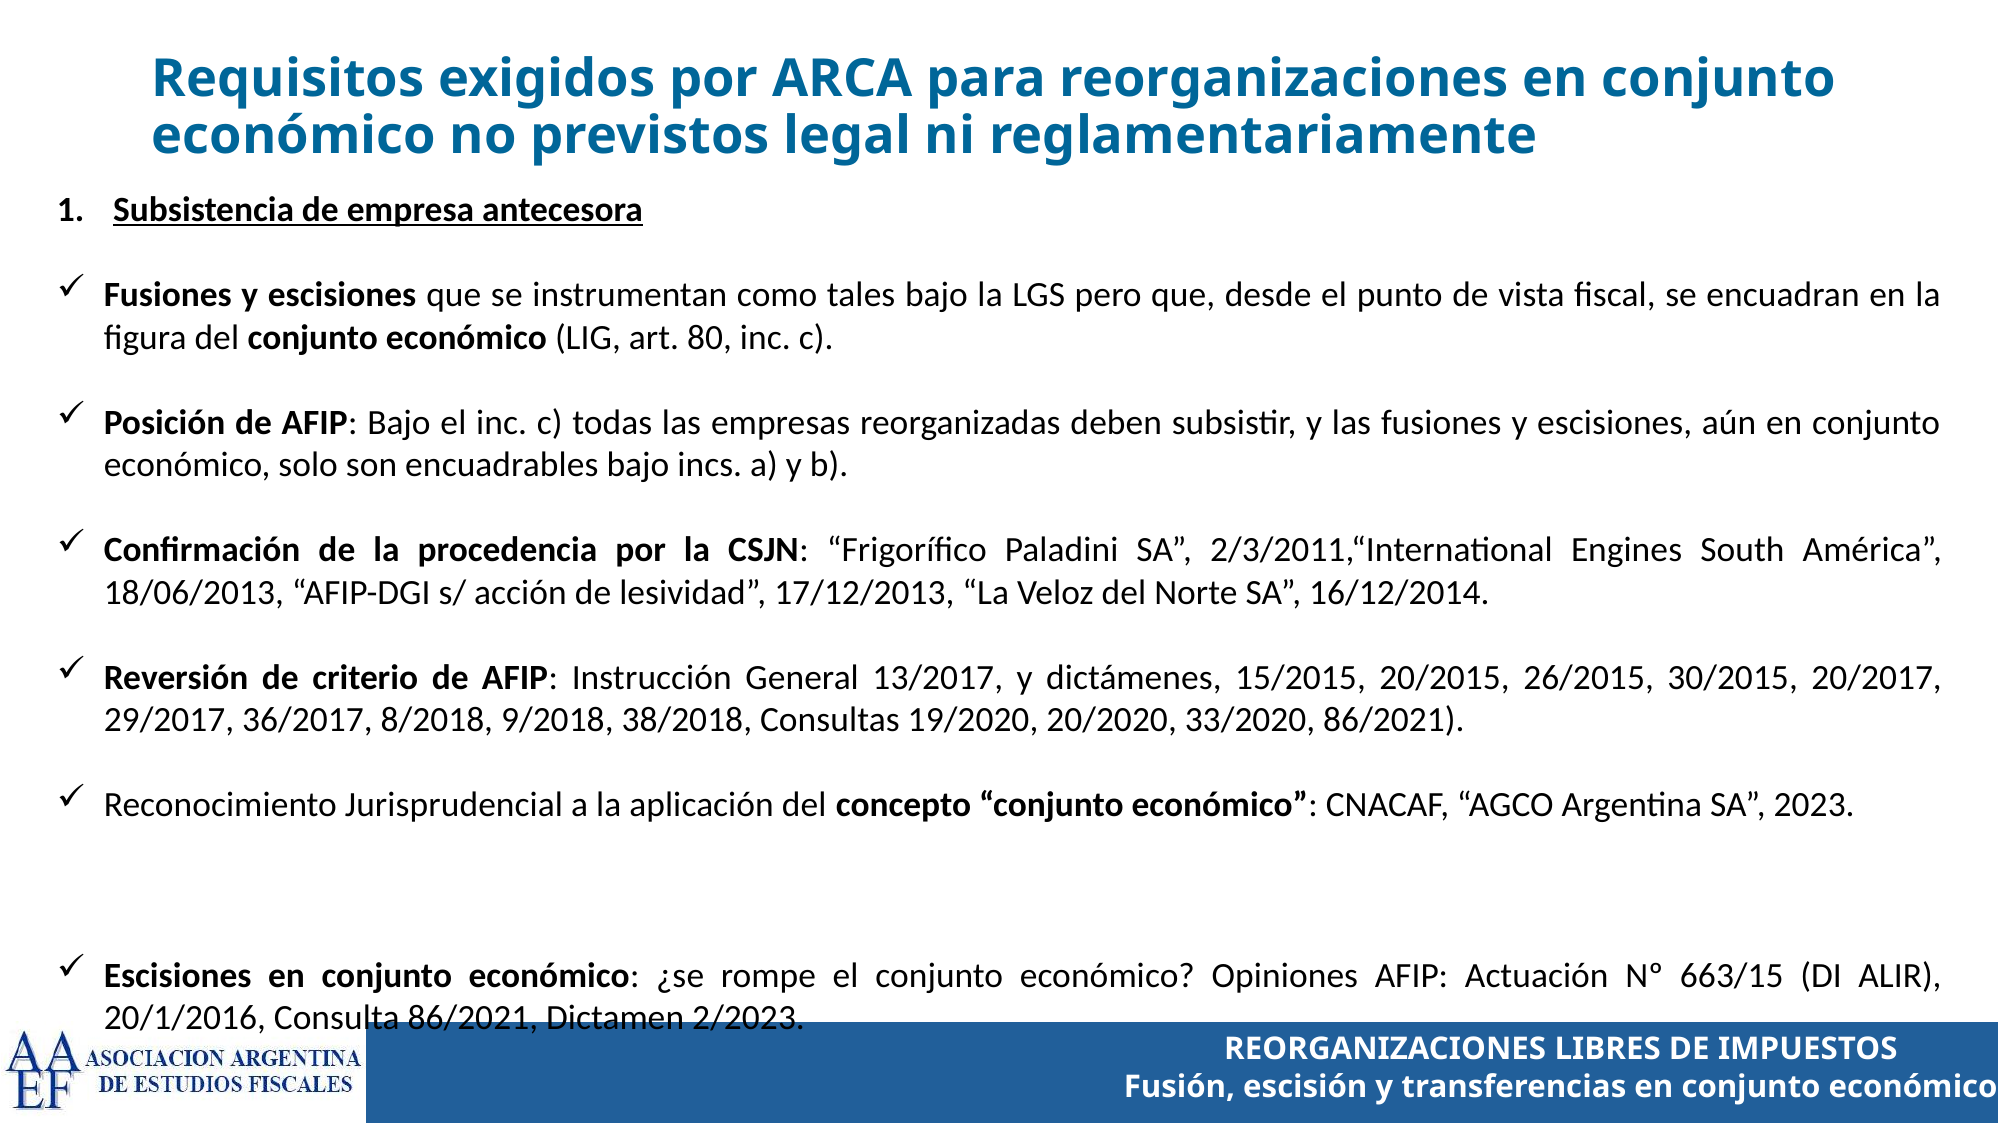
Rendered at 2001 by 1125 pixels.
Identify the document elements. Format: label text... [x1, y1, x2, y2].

picture [1, 1020, 367, 1124]
title Requisitos exigidos por ARCA para reorganizaciones en conjunto económico no previstos legal ni reglamentariamente [136, 12, 1890, 173]
text_box [0, 1018, 2000, 1125]
text_box REORGANIZACIONES LIBRES DE IMPUESTOS Fusión, escisión y transferencias en conjunto económico [1067, 1021, 2000, 1112]
subtitle Subsistencia de empresa antecesora Fusiones y escisiones que se instrumentan como tales bajo la LGS pero que, desde el punto de vista fiscal, se encuadran en la figura del conjunto económico (LIG, art. 80, inc. c). Posición de AFIP: Bajo el inc. c) todas las empresas reorganizadas deben subsistir, y las fusiones y escisiones, aún en conjunto económico, solo son encuadrables bajo incs. a) y b). Confirmación de la procedencia por la CSJN: “Frigorífico Paladini SA”, 2/3/2011,“International Engines South América”, 18/06/2013, “AFIP-DGI s/ acción de lesividad”, 17/12/2013, “La Veloz del Norte SA”, 16/12/2014. Reversión de criterio de AFIP: Instrucción General 13/2017, y dictámenes, 15/2015, 20/2015, 26/2015, 30/2015, 20/2017, 29/2017, 36/2017, 8/2018, 9/2018, 38/2018, Consultas 19/2020, 20/2020, 33/2020, 86/2021). Reconocimiento Jurisprudencial a la aplicación del concepto “conjunto económico”: CNACAF, “AGCO Argentina SA”, 2023. Escisiones en conjunto económico: ¿se rompe el conjunto económico? Opiniones AFIP: Actuación Nº 663/15 (DI ALIR), 20/1/2016, Consulta 86/2021, Dictamen 2/2023. [41, 178, 1959, 1087]
